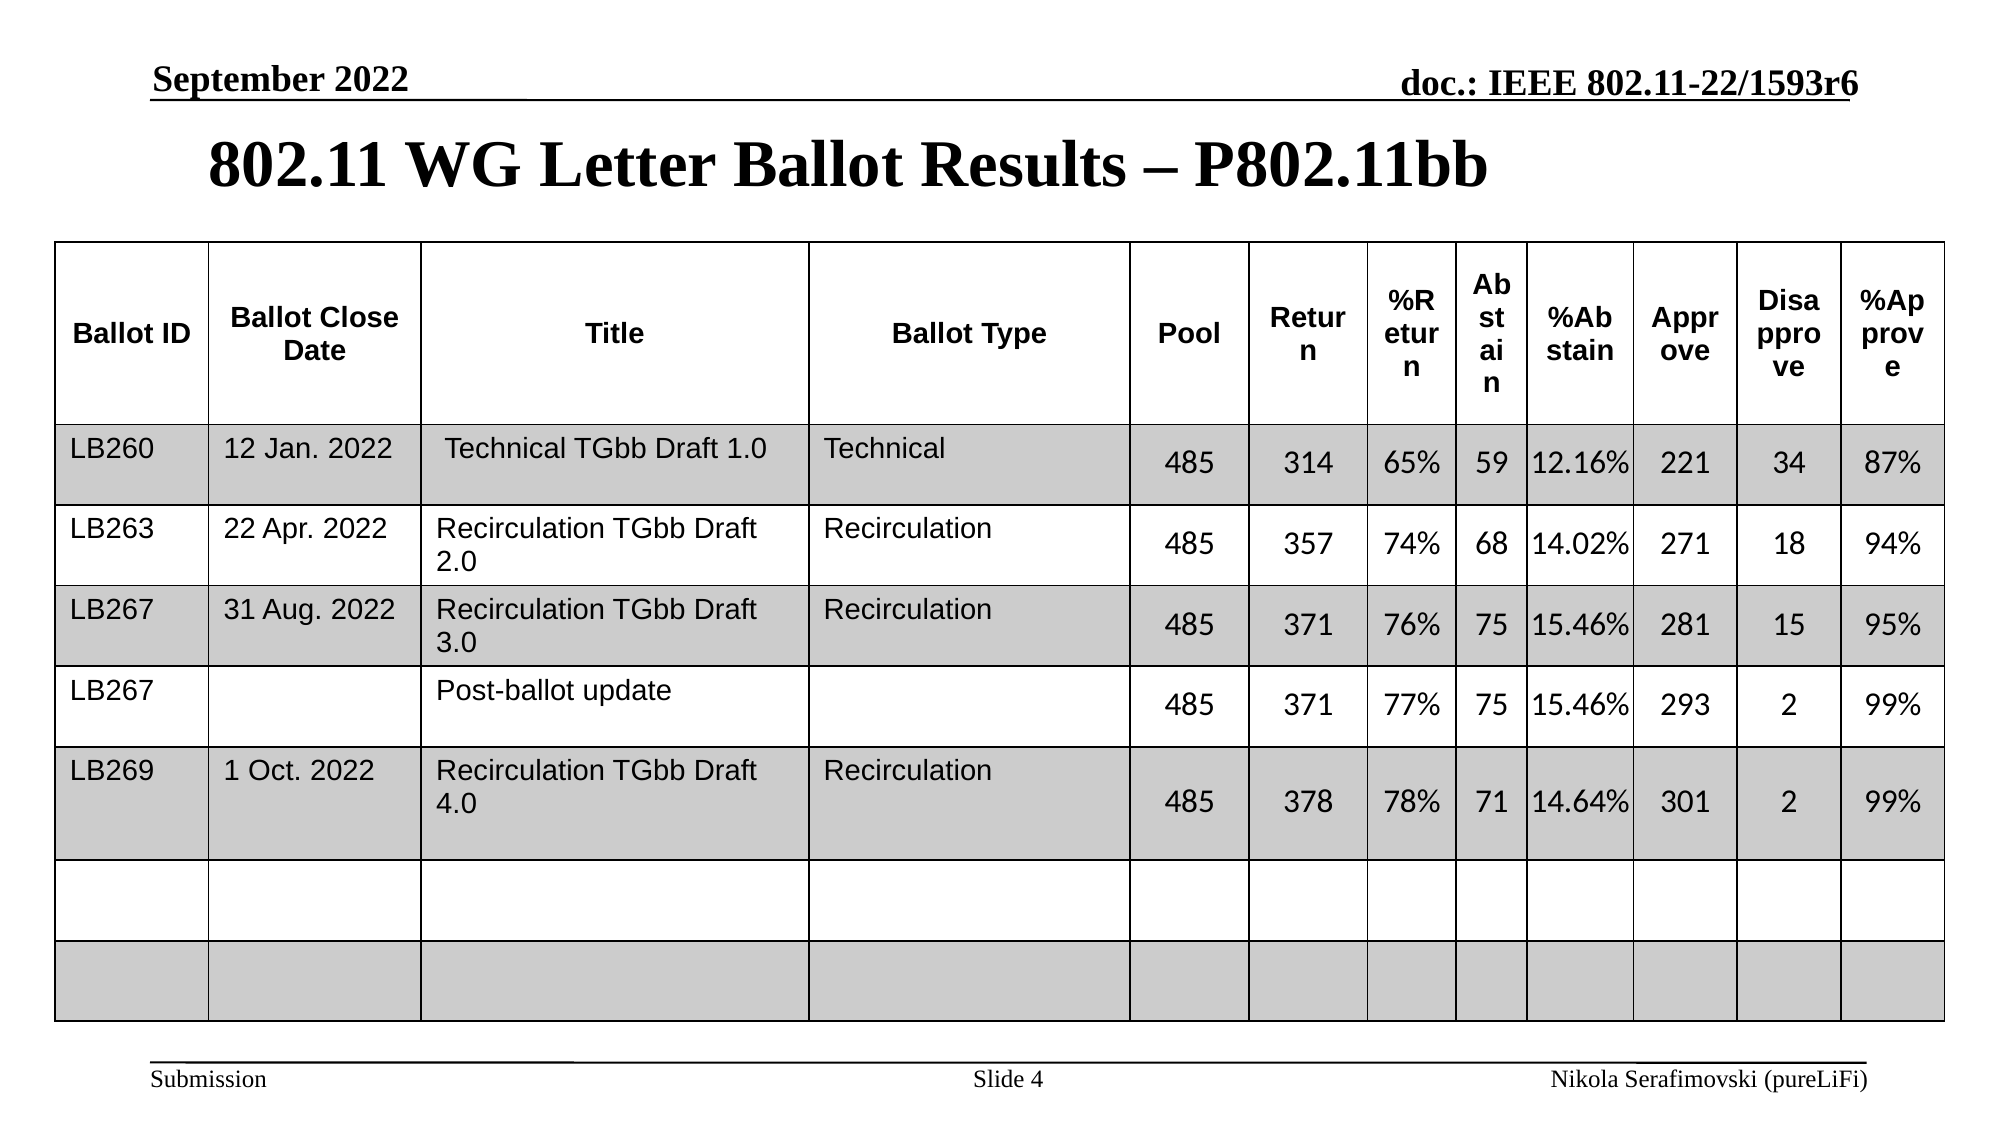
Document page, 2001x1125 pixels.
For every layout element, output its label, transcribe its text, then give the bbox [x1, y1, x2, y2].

table_cell 14.64% [1528, 748, 1633, 859]
table_cell Technical TGbb Draft 1.0 [422, 425, 808, 504]
table_cell 485 [1131, 667, 1248, 746]
table_cell [1528, 861, 1633, 940]
table_cell 31 Aug. 2022 [209, 586, 420, 665]
table_cell Post-ballot update [422, 667, 808, 746]
table_cell [209, 861, 420, 940]
table_header Ballot Close Date [209, 243, 420, 424]
table_cell 18 [1738, 506, 1840, 585]
table_cell [1528, 942, 1633, 1020]
table_cell Recirculation TGbb Draft 3.0 [422, 586, 808, 665]
table_cell 221 [1634, 425, 1736, 504]
table_cell Recirculation [810, 506, 1129, 585]
table_cell [1842, 861, 1944, 940]
footer Nikola Serafimovski (pureLiFi) [1171, 1061, 1869, 1093]
title 802.11 WG Letter Ballot Results – P802.11bb [0, 112, 1700, 209]
table_cell LB260 [56, 425, 208, 504]
table_cell [1131, 861, 1248, 940]
table_cell 68 [1457, 506, 1526, 585]
table_cell 2 [1738, 748, 1840, 859]
table_cell 301 [1634, 748, 1736, 859]
table_cell 22 Apr. 2022 [209, 506, 420, 585]
table_cell 95% [1842, 586, 1944, 665]
table_cell Recirculation [810, 586, 1129, 665]
table_cell 371 [1250, 586, 1367, 665]
table_cell 75 [1457, 667, 1526, 746]
table_cell Recirculation TGbb Draft 2.0 [422, 506, 808, 585]
table_cell 34 [1738, 425, 1840, 504]
table_cell [1738, 942, 1840, 1020]
table_cell 94% [1842, 506, 1944, 585]
table_cell 99% [1842, 667, 1944, 746]
table_cell [1842, 942, 1944, 1020]
table_cell 12.16% [1528, 425, 1633, 504]
table_cell Recirculation [810, 748, 1129, 859]
table_cell 77% [1368, 667, 1455, 746]
table_cell [810, 667, 1129, 746]
table_cell 65% [1368, 425, 1455, 504]
table_cell Technical [810, 425, 1129, 504]
table_cell [422, 942, 808, 1020]
table_header Approve [1634, 243, 1736, 424]
table_header Pool [1131, 243, 1248, 424]
table_cell 314 [1250, 425, 1367, 504]
table_header Abstain [1457, 243, 1526, 424]
table_cell 357 [1250, 506, 1367, 585]
table_cell 485 [1131, 748, 1248, 859]
table_header %Return [1368, 243, 1455, 424]
table_cell 87% [1842, 425, 1944, 504]
table_cell 485 [1131, 506, 1248, 585]
table_cell 1 Oct. 2022 [209, 748, 420, 859]
table_cell Recirculation TGbb Draft 4.0 [422, 748, 808, 859]
table_cell 99% [1842, 748, 1944, 859]
table_cell 71 [1457, 748, 1526, 859]
table_cell 15.46% [1528, 586, 1633, 665]
table_cell [1634, 861, 1736, 940]
table_cell 59 [1457, 425, 1526, 504]
table_header %Abstain [1528, 243, 1633, 424]
table_cell 78% [1368, 748, 1455, 859]
table_cell 15 [1738, 586, 1840, 665]
table_cell [810, 861, 1129, 940]
table_cell 76% [1368, 586, 1455, 665]
table_header Title [422, 243, 808, 424]
table_header Return [1250, 243, 1367, 424]
table_cell [422, 861, 808, 940]
table_cell 485 [1131, 425, 1248, 504]
table_cell [1368, 942, 1455, 1020]
table_cell 12 Jan. 2022 [209, 425, 420, 504]
table_cell [209, 942, 420, 1020]
table_cell [1368, 861, 1455, 940]
slide_number Slide 4 [950, 1061, 1067, 1123]
table_cell 371 [1250, 667, 1367, 746]
table_cell [1457, 942, 1526, 1020]
table_cell [56, 861, 208, 940]
table_cell [1250, 861, 1367, 940]
table_cell LB267 [56, 586, 208, 665]
table_cell [1131, 942, 1248, 1020]
table_header Disapprove [1738, 243, 1840, 424]
table_cell 14.02% [1528, 506, 1633, 585]
table_cell [209, 667, 420, 746]
table_cell [1457, 861, 1526, 940]
table_cell 271 [1634, 506, 1736, 585]
table_cell 485 [1131, 586, 1248, 665]
table_header %Approve [1842, 243, 1944, 424]
table_cell 2 [1738, 667, 1840, 746]
table_cell [1738, 861, 1840, 940]
table_header Ballot Type [810, 243, 1129, 424]
table_cell 293 [1634, 667, 1736, 746]
table_cell 75 [1457, 586, 1526, 665]
table_cell 378 [1250, 748, 1367, 859]
table_cell LB267 [56, 667, 208, 746]
table_cell 15.46% [1528, 667, 1633, 746]
table_cell [56, 942, 208, 1020]
table_header Ballot ID [56, 243, 208, 424]
table_cell [1250, 942, 1367, 1020]
table_cell [810, 942, 1129, 1020]
table_cell [1634, 942, 1736, 1020]
table_cell LB263 [56, 506, 208, 585]
table_cell LB269 [56, 748, 208, 859]
table_cell 281 [1634, 586, 1736, 665]
table_cell 74% [1368, 506, 1455, 585]
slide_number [152, 54, 563, 100]
